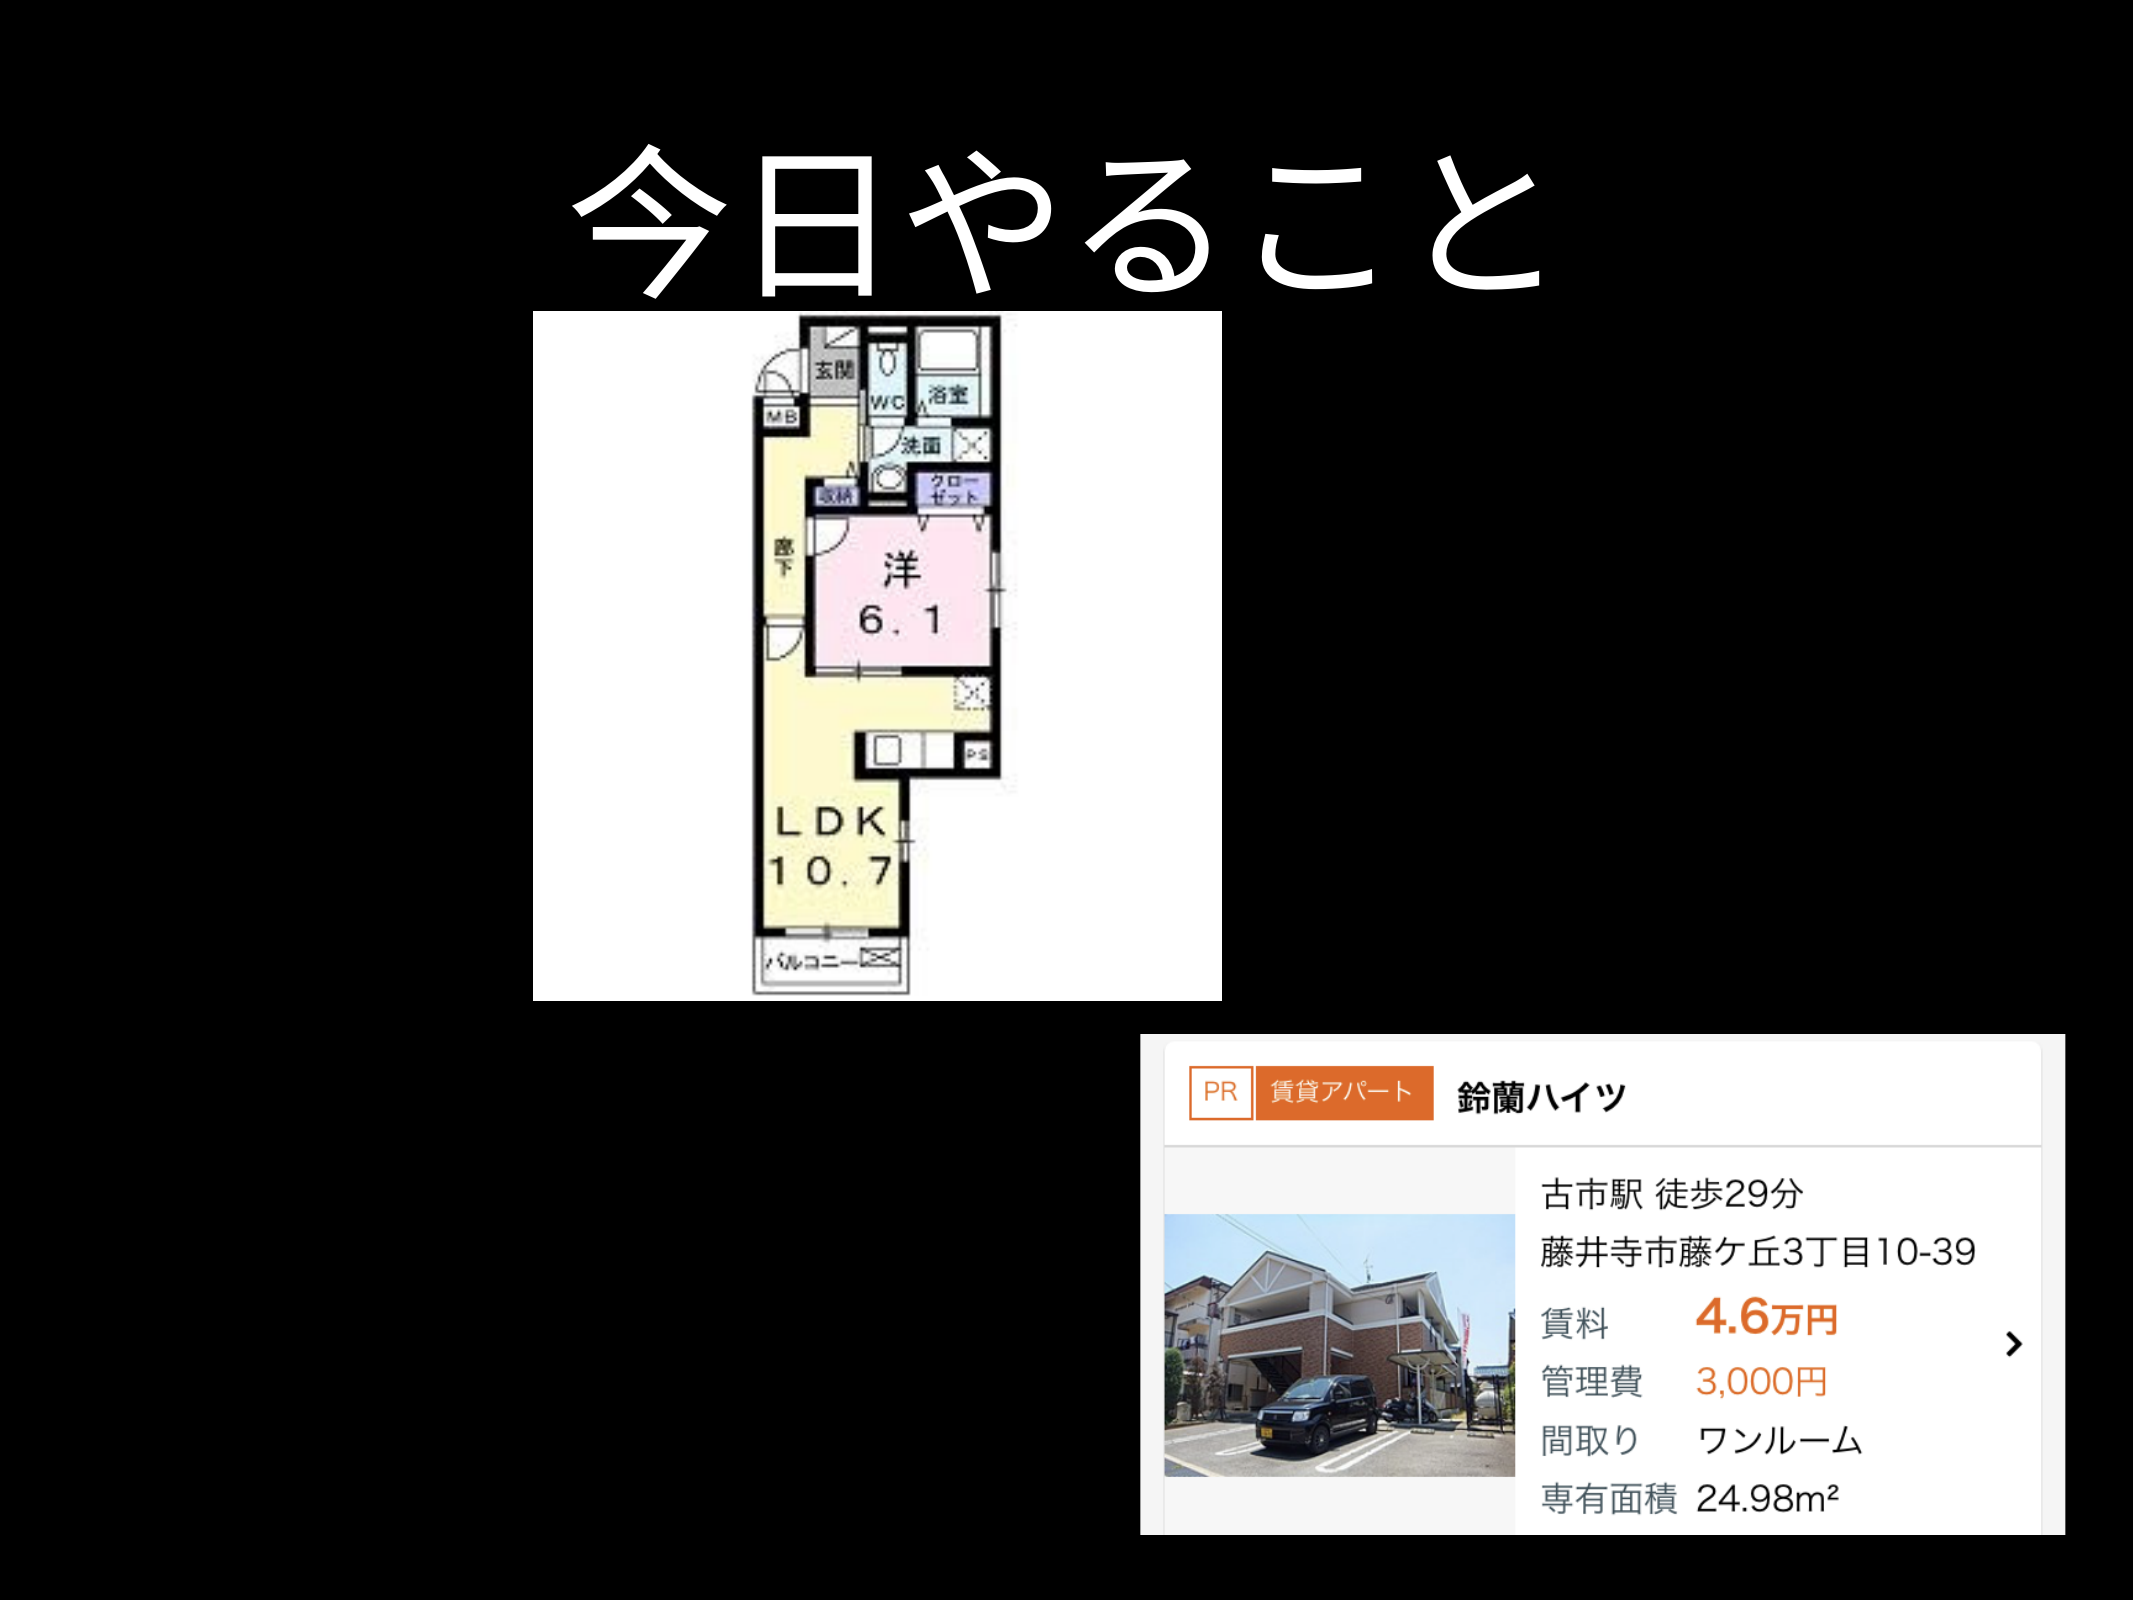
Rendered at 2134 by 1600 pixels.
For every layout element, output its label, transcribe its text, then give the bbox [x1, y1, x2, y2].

title 今日やること [155, 41, 1978, 397]
picture [1140, 1034, 2066, 1535]
picture [532, 311, 1223, 1001]
